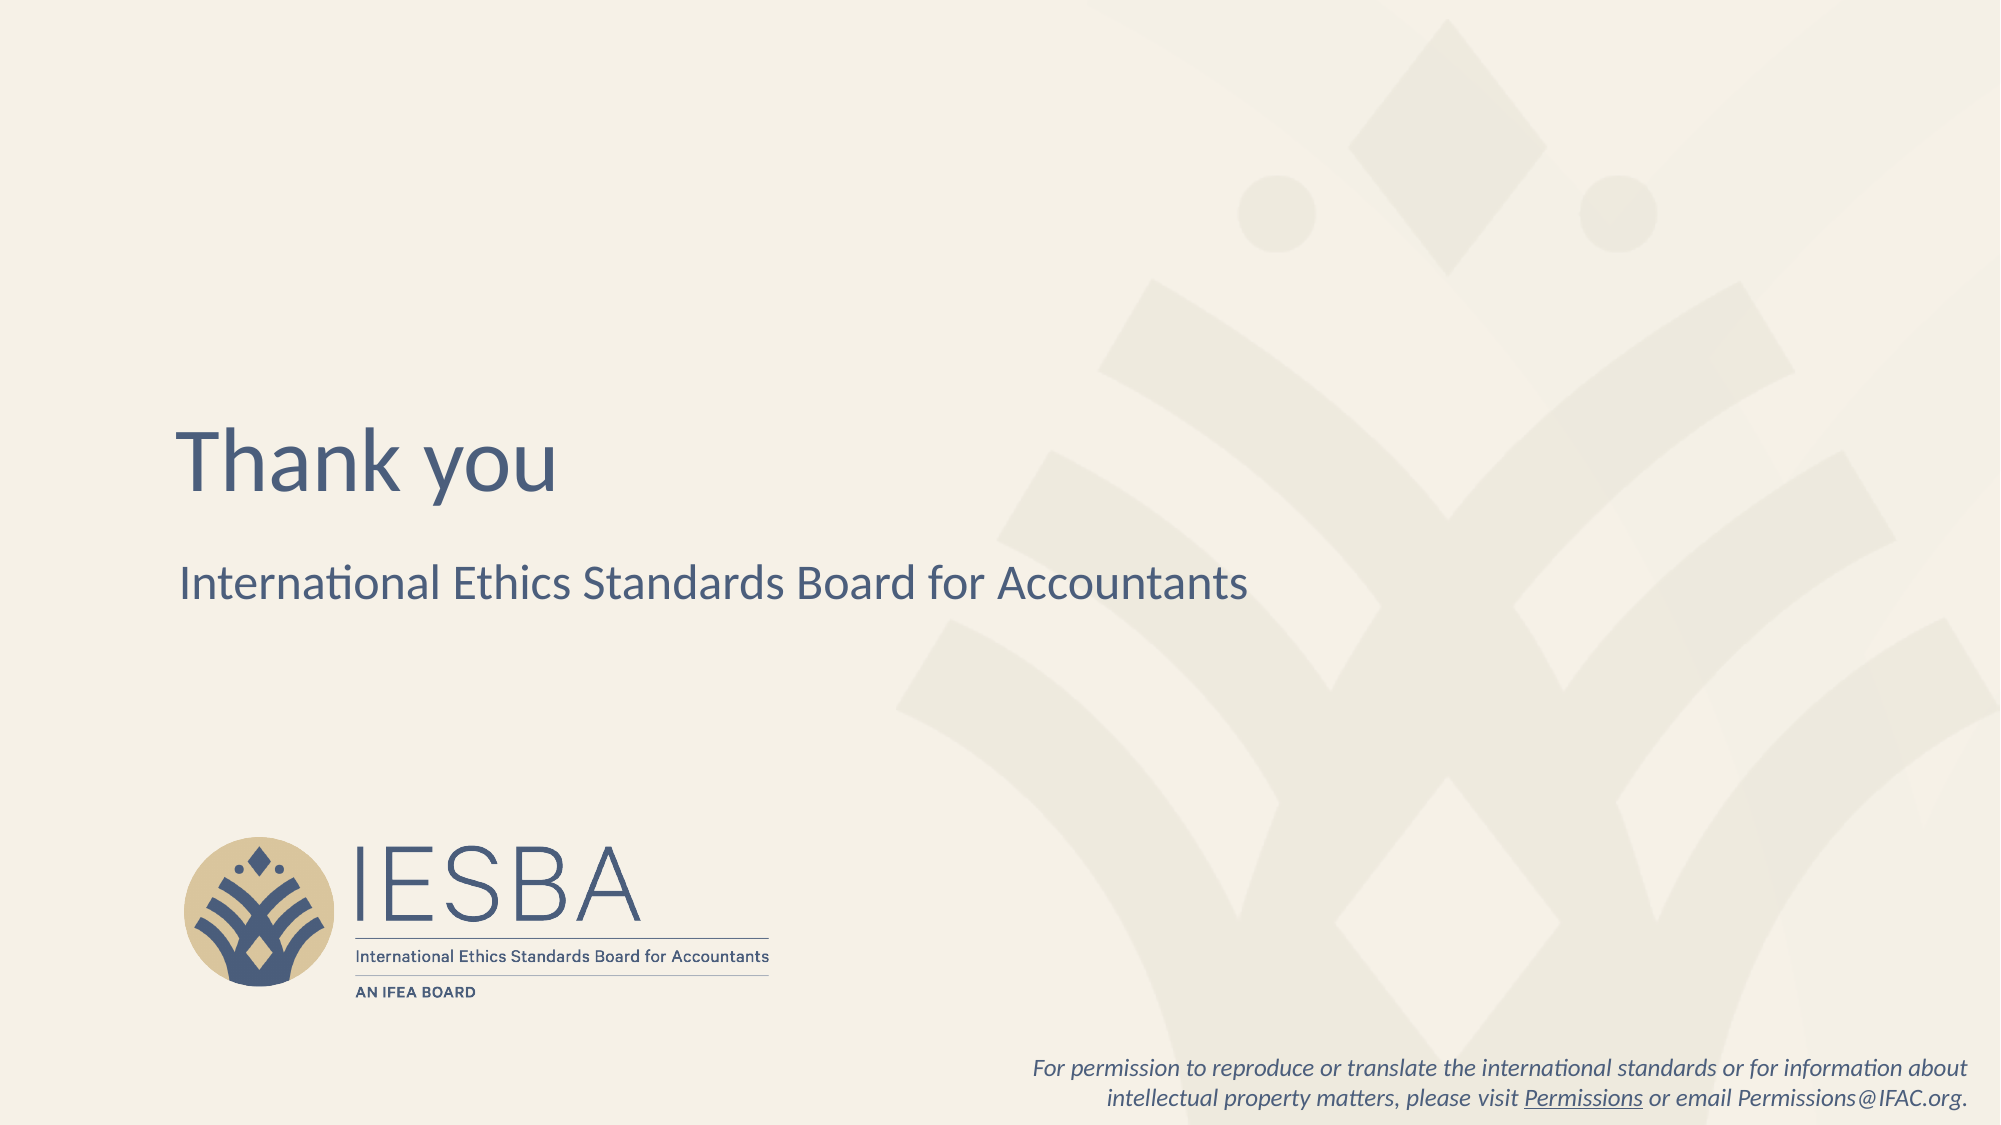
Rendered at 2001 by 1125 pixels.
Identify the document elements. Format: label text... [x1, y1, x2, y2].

picture [156, 800, 807, 1038]
title Thank you [160, 396, 1886, 528]
list International Ethics Standards Board for Accountants [164, 548, 1411, 652]
